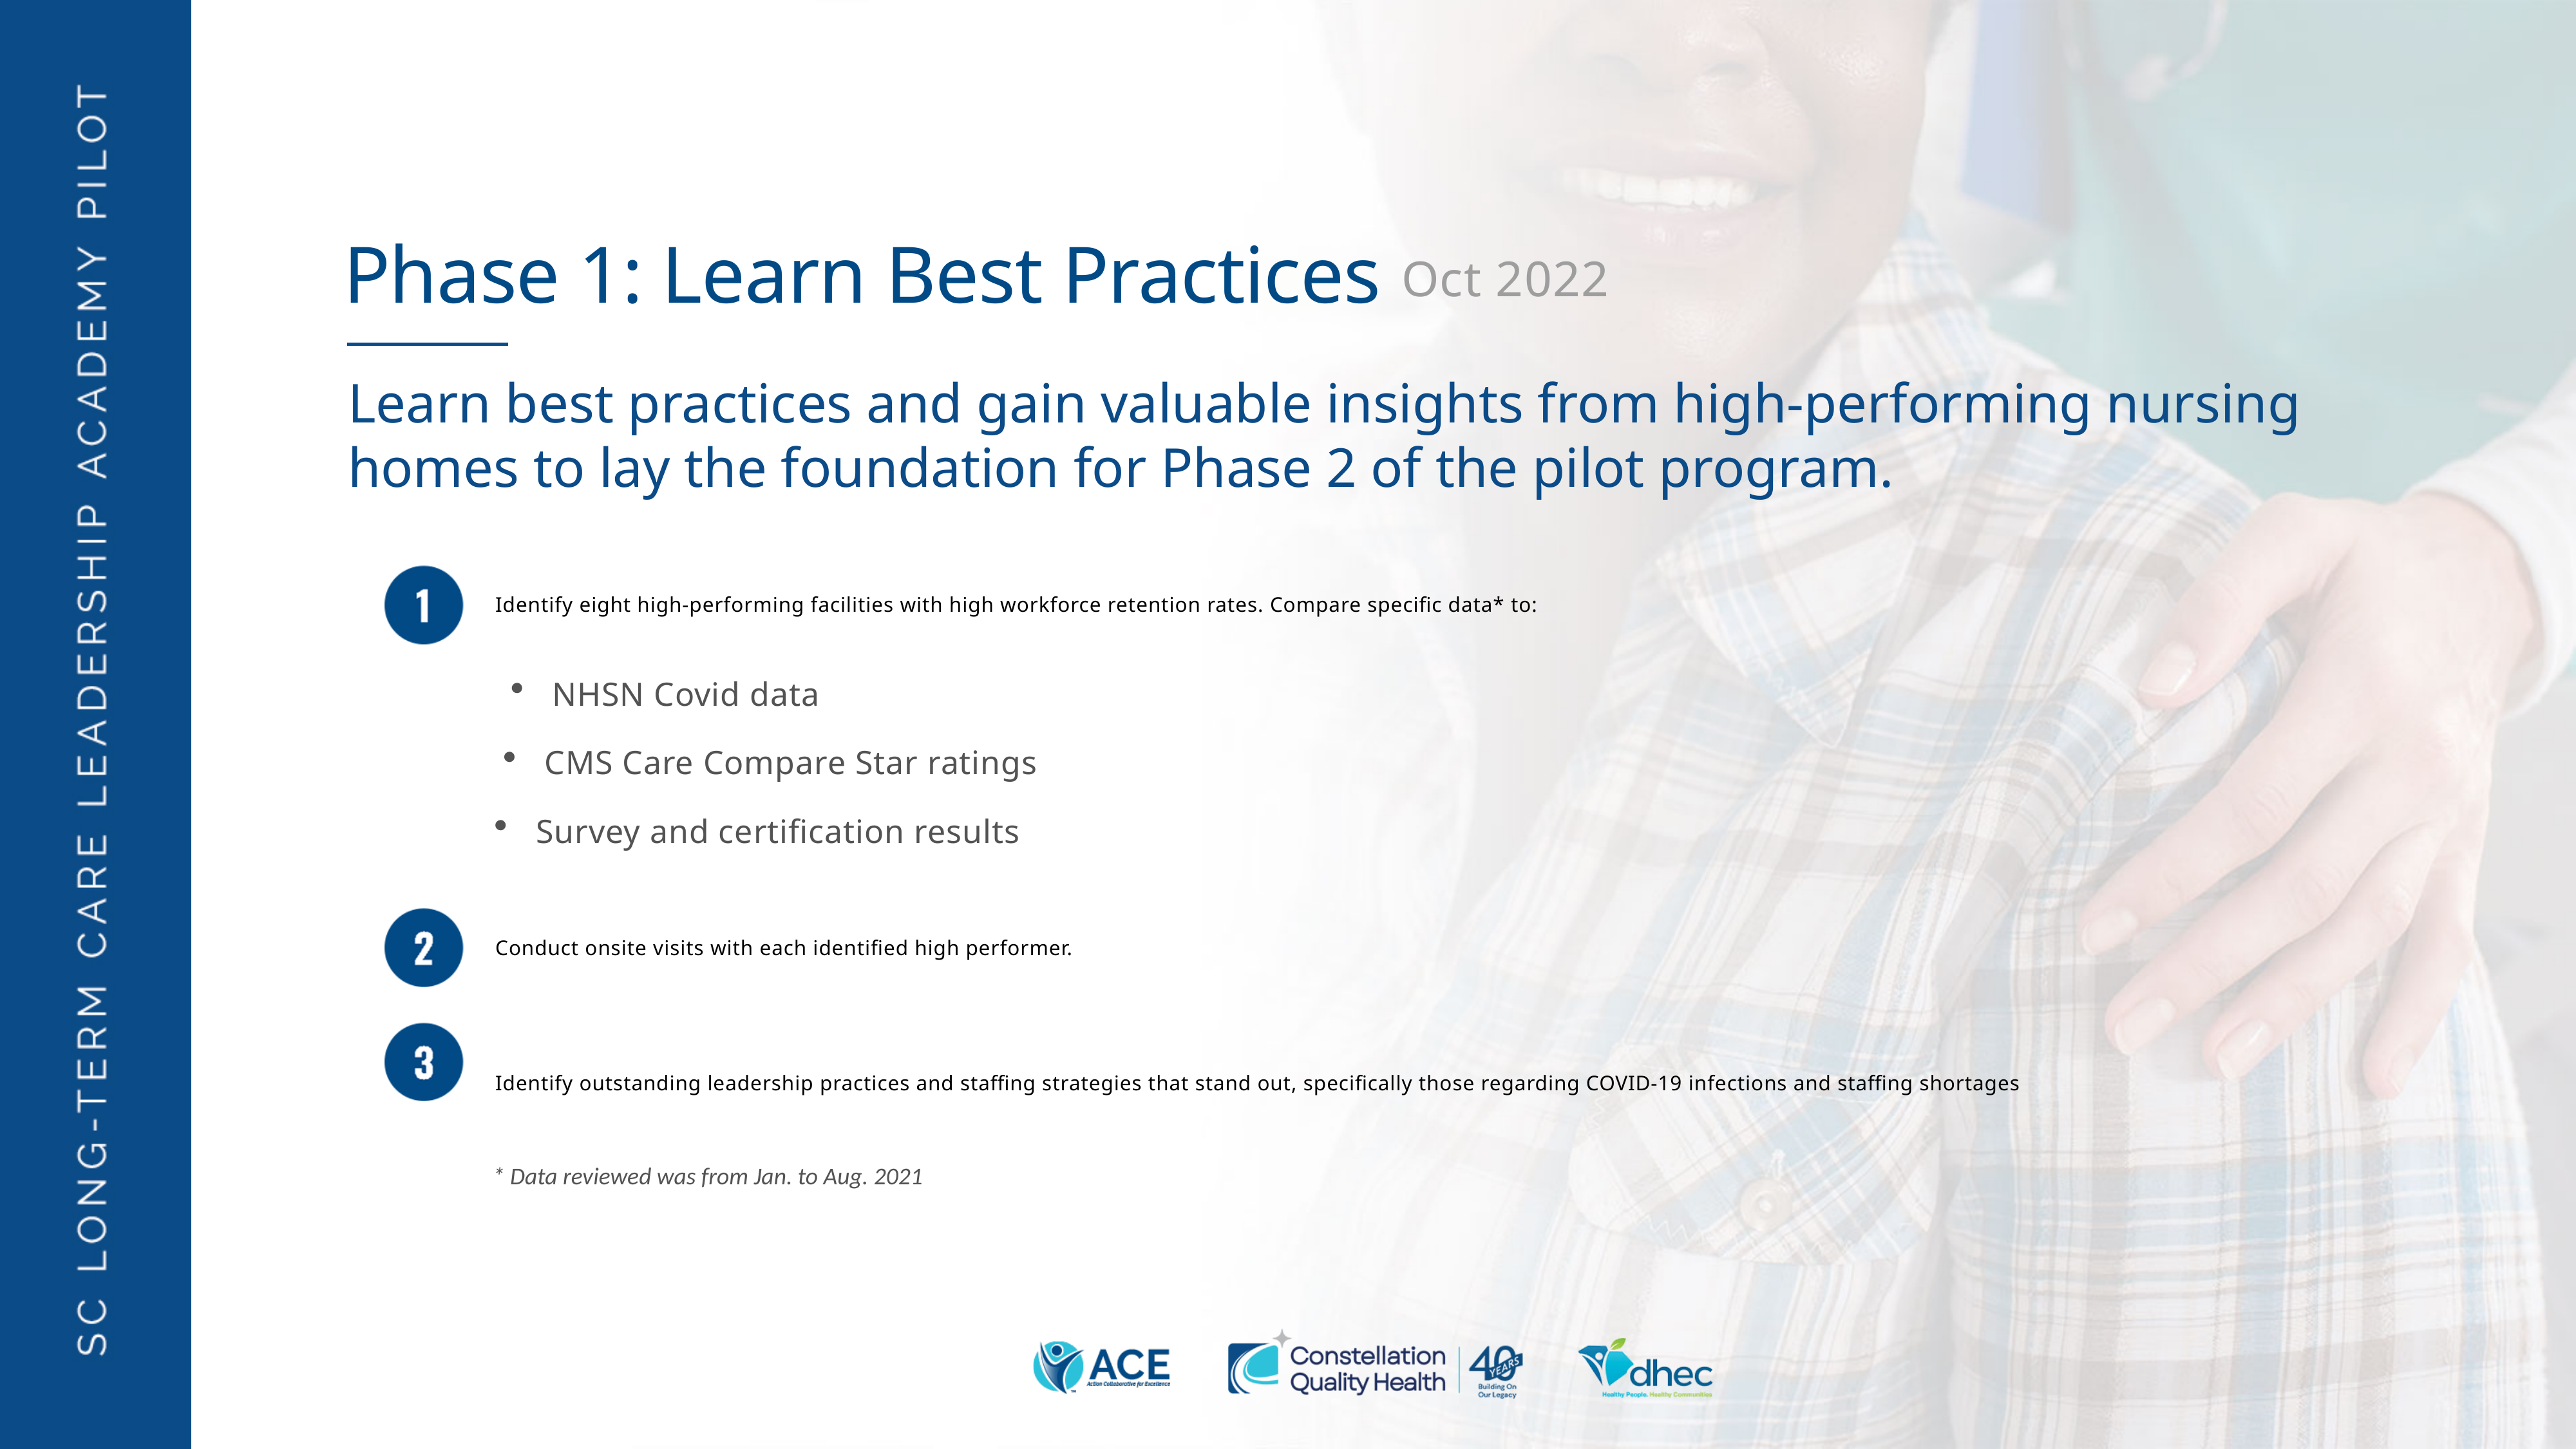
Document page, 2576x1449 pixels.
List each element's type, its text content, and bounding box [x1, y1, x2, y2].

text_box * Data reviewed was from Jan. to Aug. 2021 [487, 1155, 1185, 1195]
picture [0, 0, 2576, 1449]
text_box CMS Care Compare Star ratings [497, 737, 1044, 787]
text_box Phase 1: Learn Best Practices [338, 220, 1448, 325]
text_box NHSN Covid data [505, 668, 826, 718]
text_box Conduct onsite visits with each identified high performer. [489, 922, 2048, 974]
text_box Oct 2022 [1396, 243, 1615, 312]
text_box Survey and certification results [488, 806, 1027, 855]
text_box Identify eight high-performing facilities with high workforce retention rates. Compare specific data* to: [489, 578, 2467, 632]
text_box Identify outstanding leadership practices and staffing strategies that stand out, specifically those regarding COVID-19 infections and staffing shortages [489, 1057, 2048, 1110]
text_box Learn best practices and gain valuable insights from high-performing nursing homes to lay the foundation for Phase 2 of the pilot program. [342, 363, 2472, 504]
